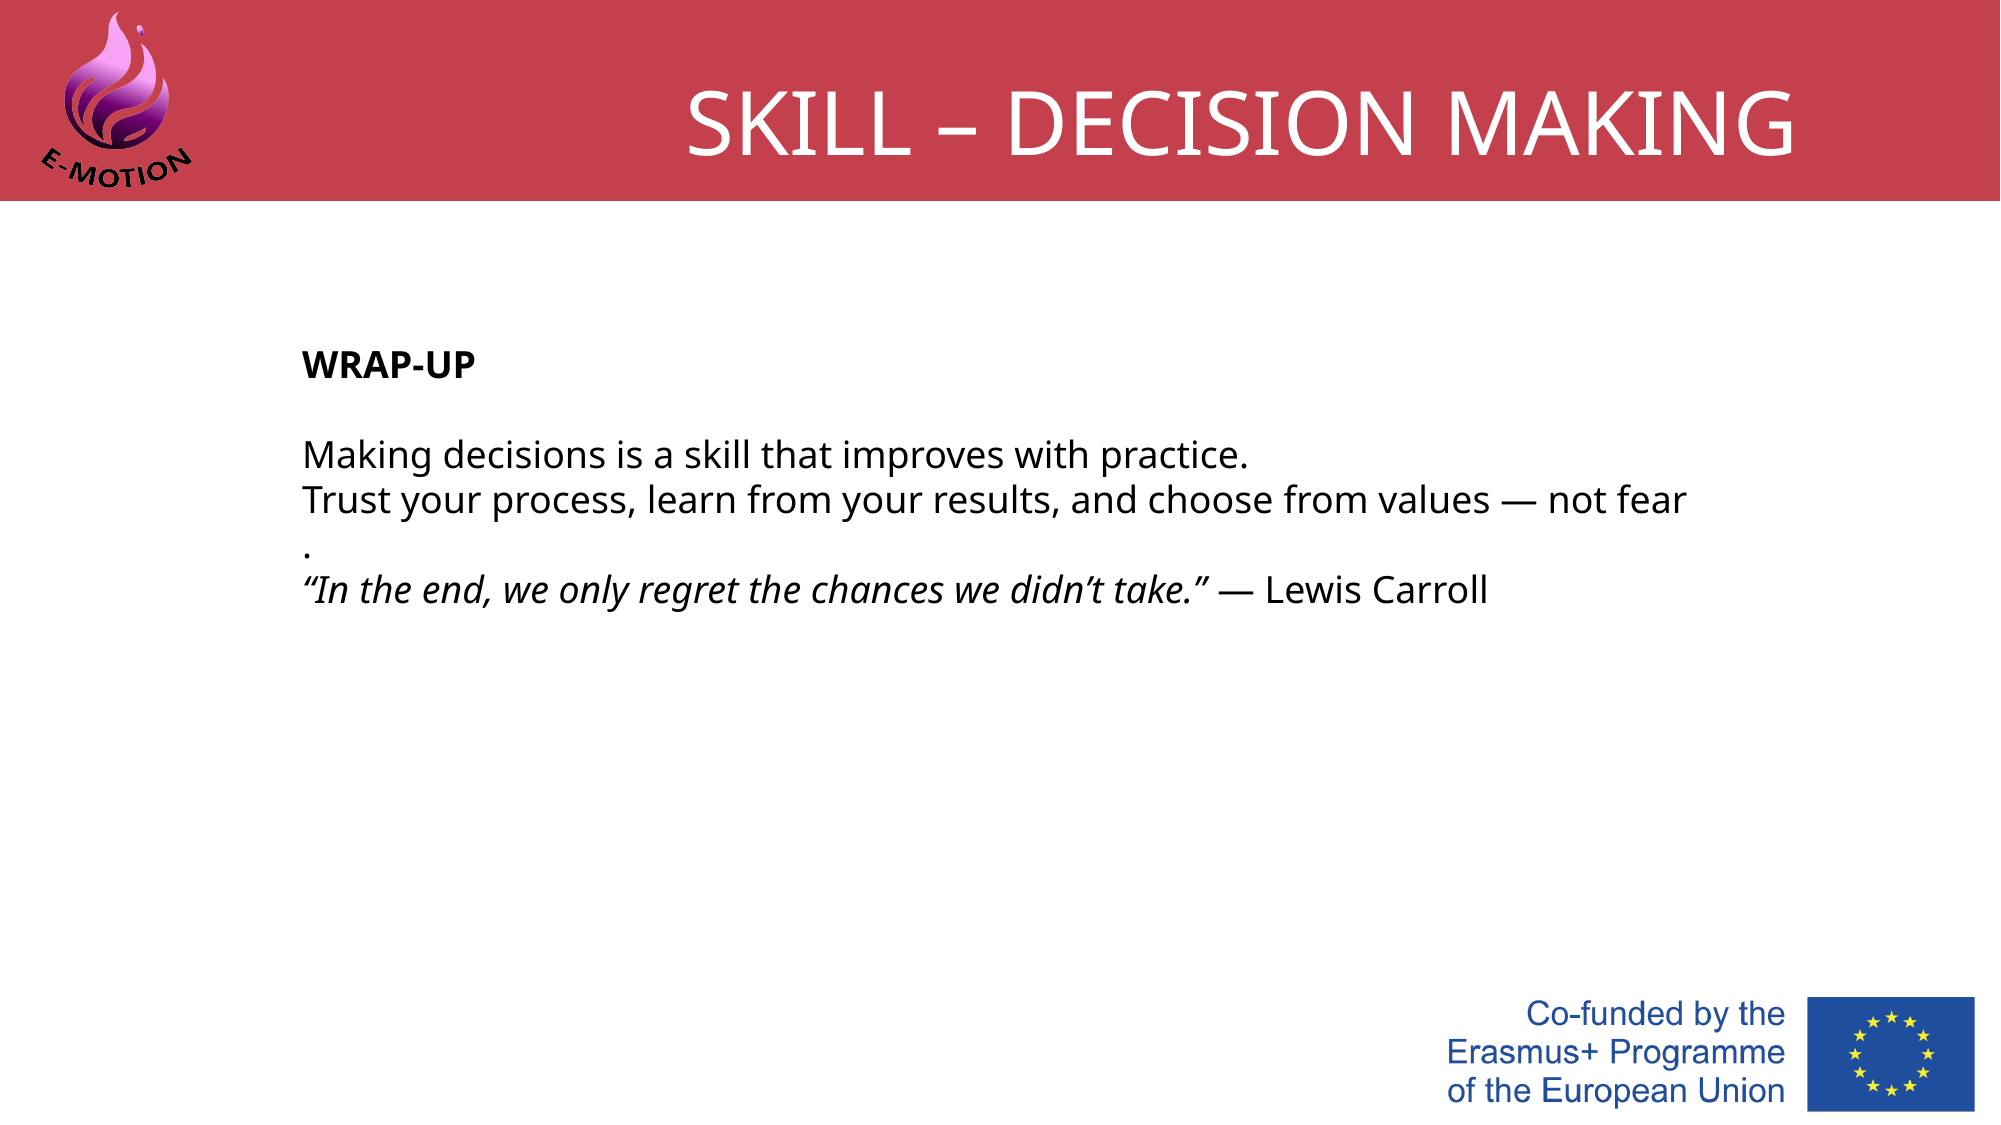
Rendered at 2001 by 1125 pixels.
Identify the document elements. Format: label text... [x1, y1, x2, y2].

picture [0, 0, 253, 247]
text_box SKILL – DECISION MAKING [556, 59, 1815, 334]
text_box WRAP-UP Making decisions is a skill that improves with practice. Trust your process, learn from your results, and choose from values — not fear . “In the end, we only regret the chances we didn’t take.” — Lewis Carroll [287, 333, 1771, 619]
